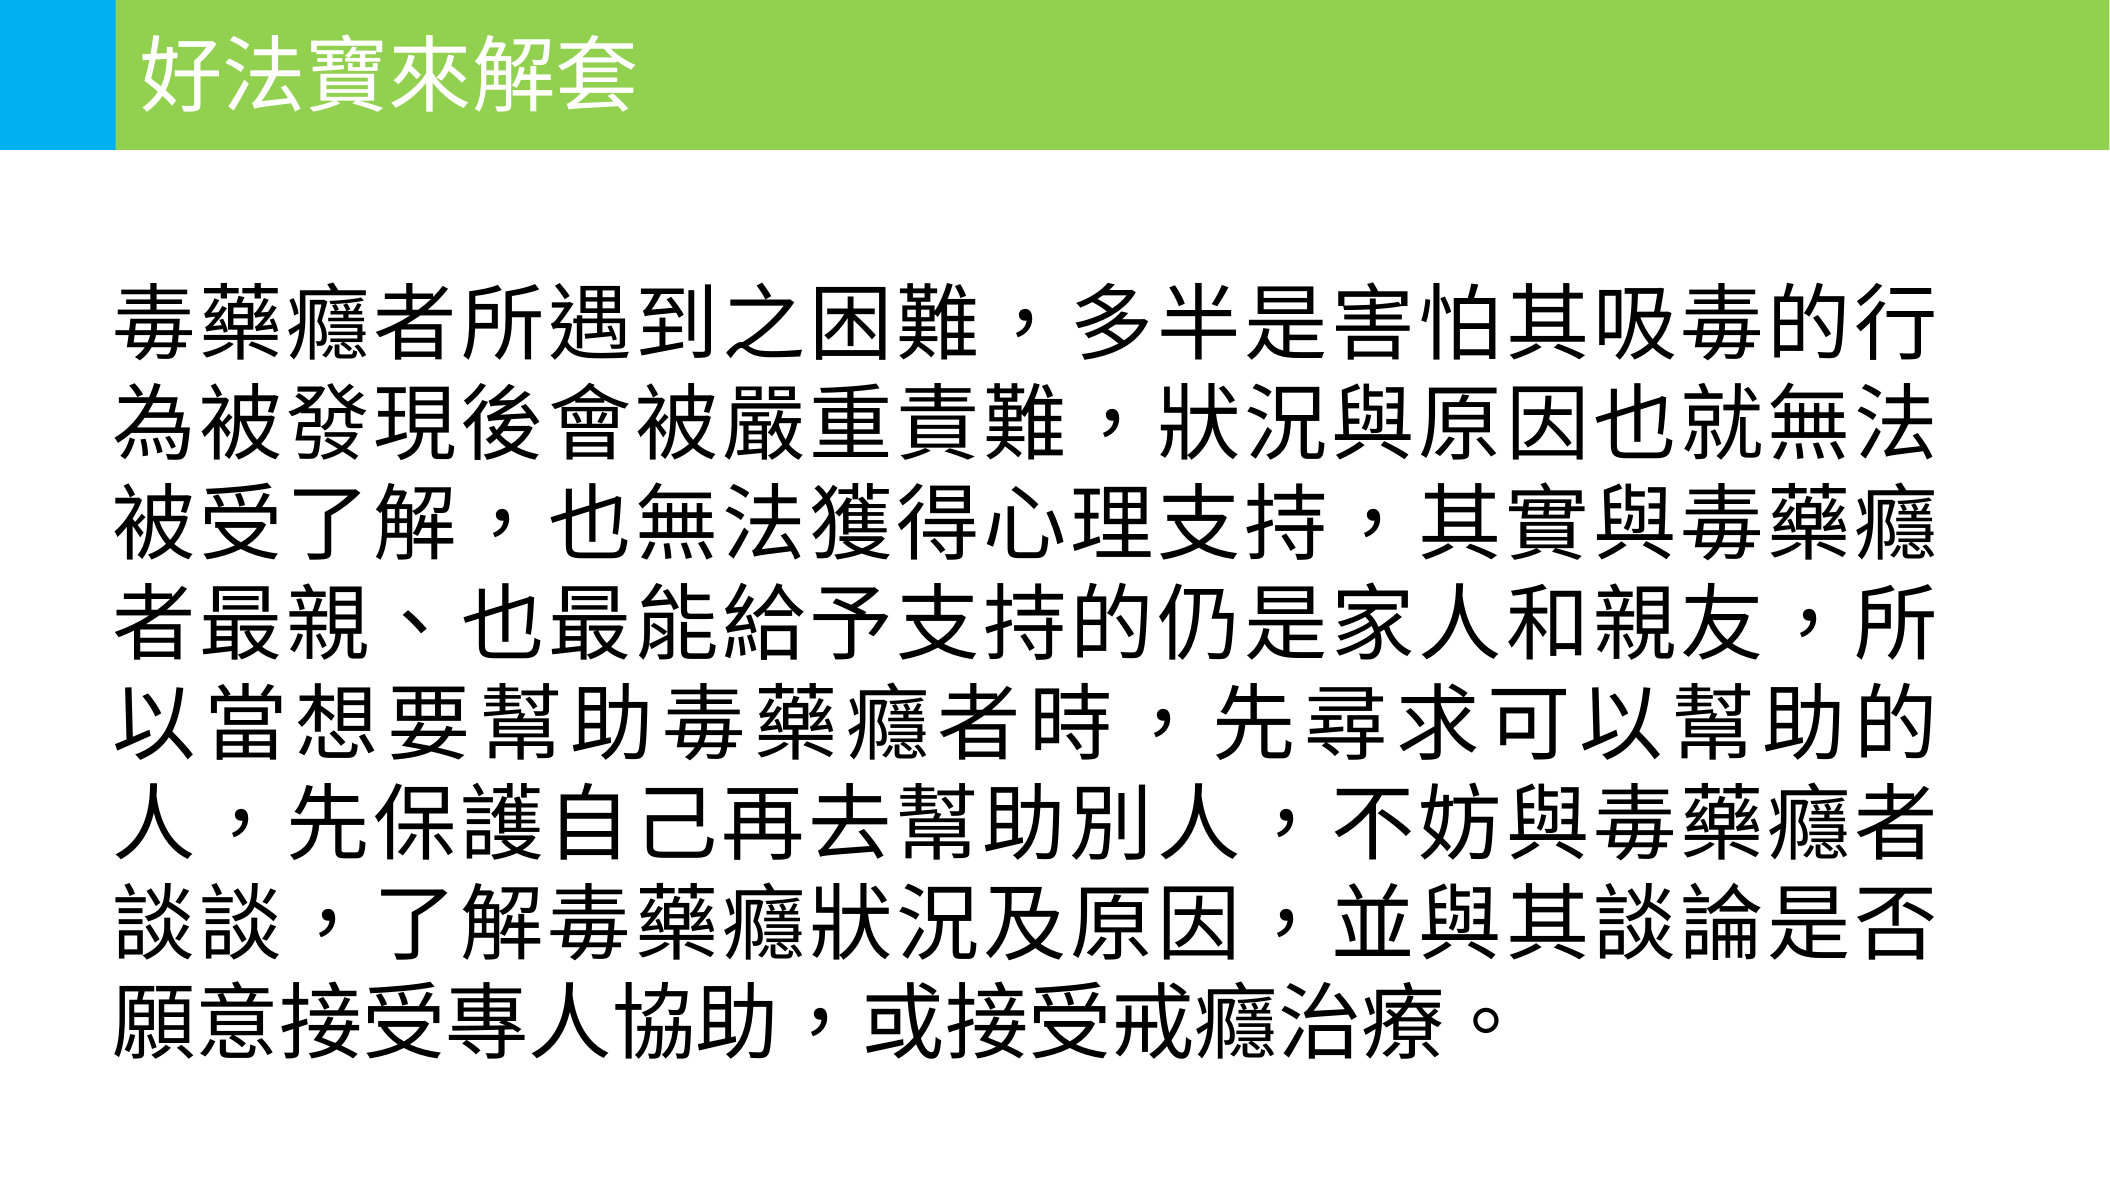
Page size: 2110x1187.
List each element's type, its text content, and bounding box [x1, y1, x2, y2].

text_box 毒藥癮者所遇到之困難，多半是害怕其吸毒的行為被發現後會被嚴重責難，狀況與原因也就無法被受了解，也無法獲得心理支持，其實與毒藥癮者最親、也最能給予支持的仍是家人和親友，所以當想要幫助毒藥癮者時，先尋求可以幫助的人，先保護自己再去幫助別人，不妨與毒藥癮者談談，了解毒藥癮狀況及原因，並與其談論是否願意接受專人協助，或接受戒癮治療。 [97, 262, 1953, 1077]
text_box 好法寶來解套 [124, 14, 654, 130]
